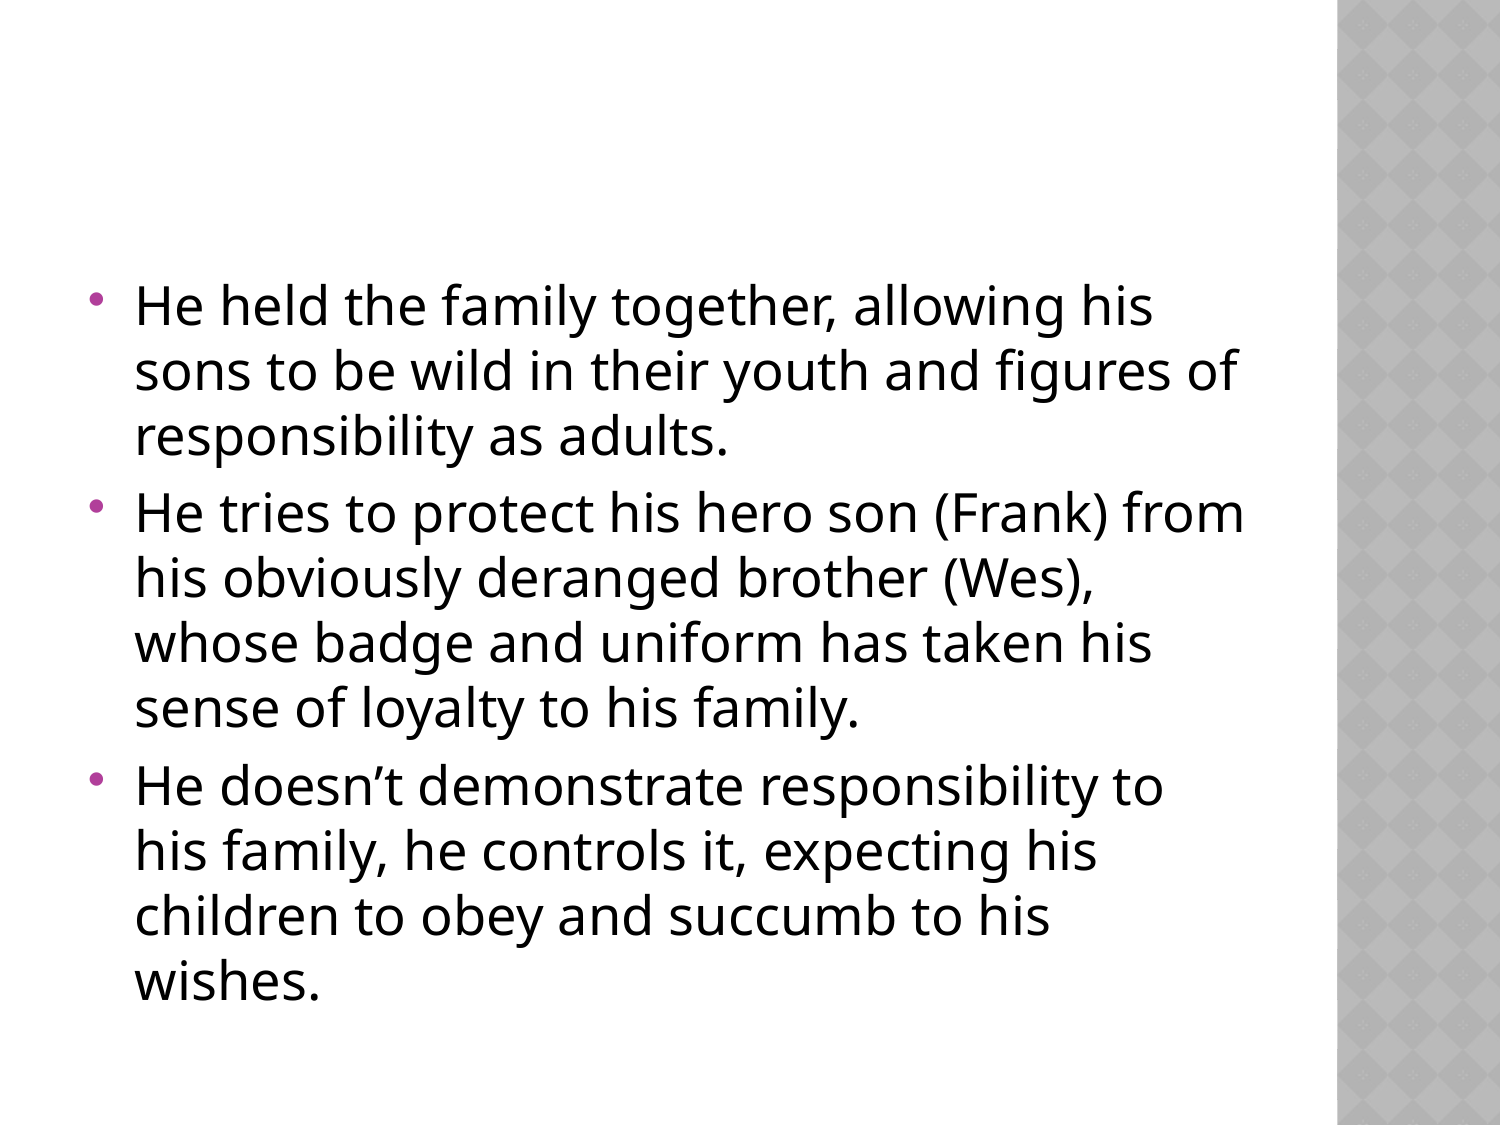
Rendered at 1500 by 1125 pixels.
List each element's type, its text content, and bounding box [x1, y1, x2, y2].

list He held the family together, allowing his sons to be wild in their youth and figures of responsibility as adults. He tries to protect his hero son (Frank) from his obviously deranged brother (Wes), whose badge and uniform has taken his sense of loyalty to his family. He doesn’t demonstrate responsibility to his family, he controls it, expecting his children to obey and succumb to his wishes. [75, 264, 1263, 1059]
